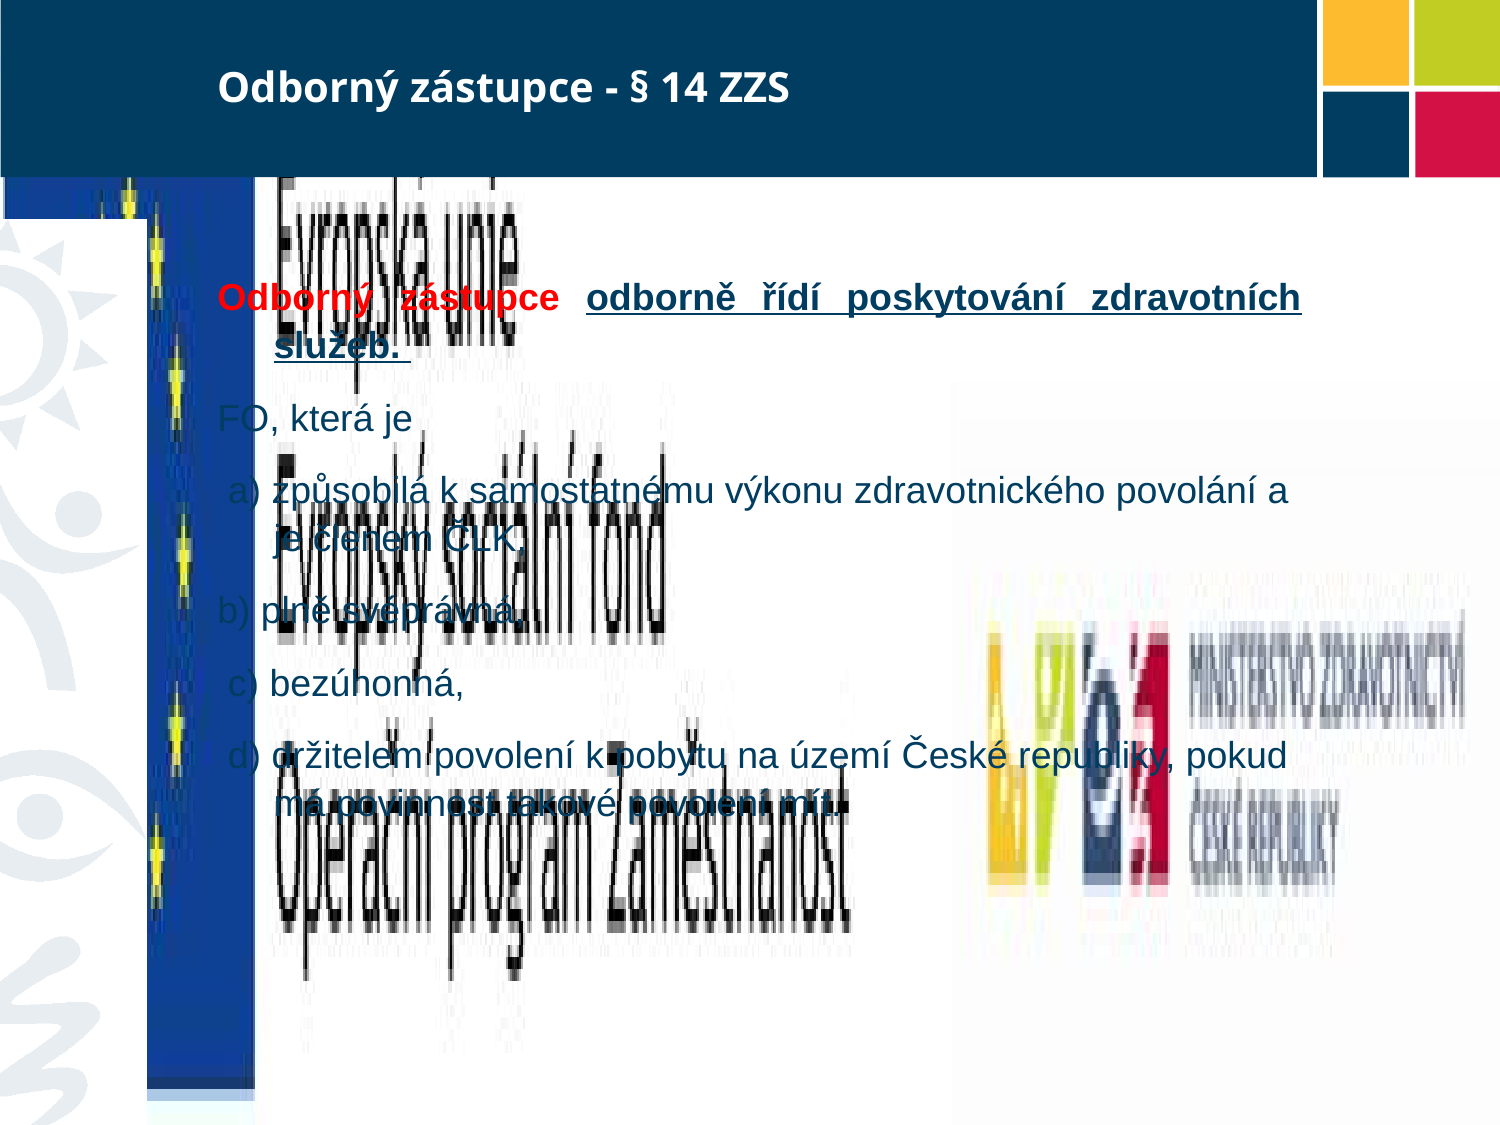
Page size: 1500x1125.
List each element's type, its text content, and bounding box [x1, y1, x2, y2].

picture [0, 0, 1500, 1125]
title Odborný zástupce - § 14 ZZS [202, 0, 1317, 173]
list Odborný zástupce odborně řídí poskytování zdravotních služeb. FO, která je a) způsobilá k samostatnému výkonu zdravotnického povolání a je členem ČLK, b) plně svéprávná, c) bezúhonná, d) držitelem povolení k pobytu na území České republiky, pokud má povinnost takové povolení mít. [202, 262, 1317, 929]
